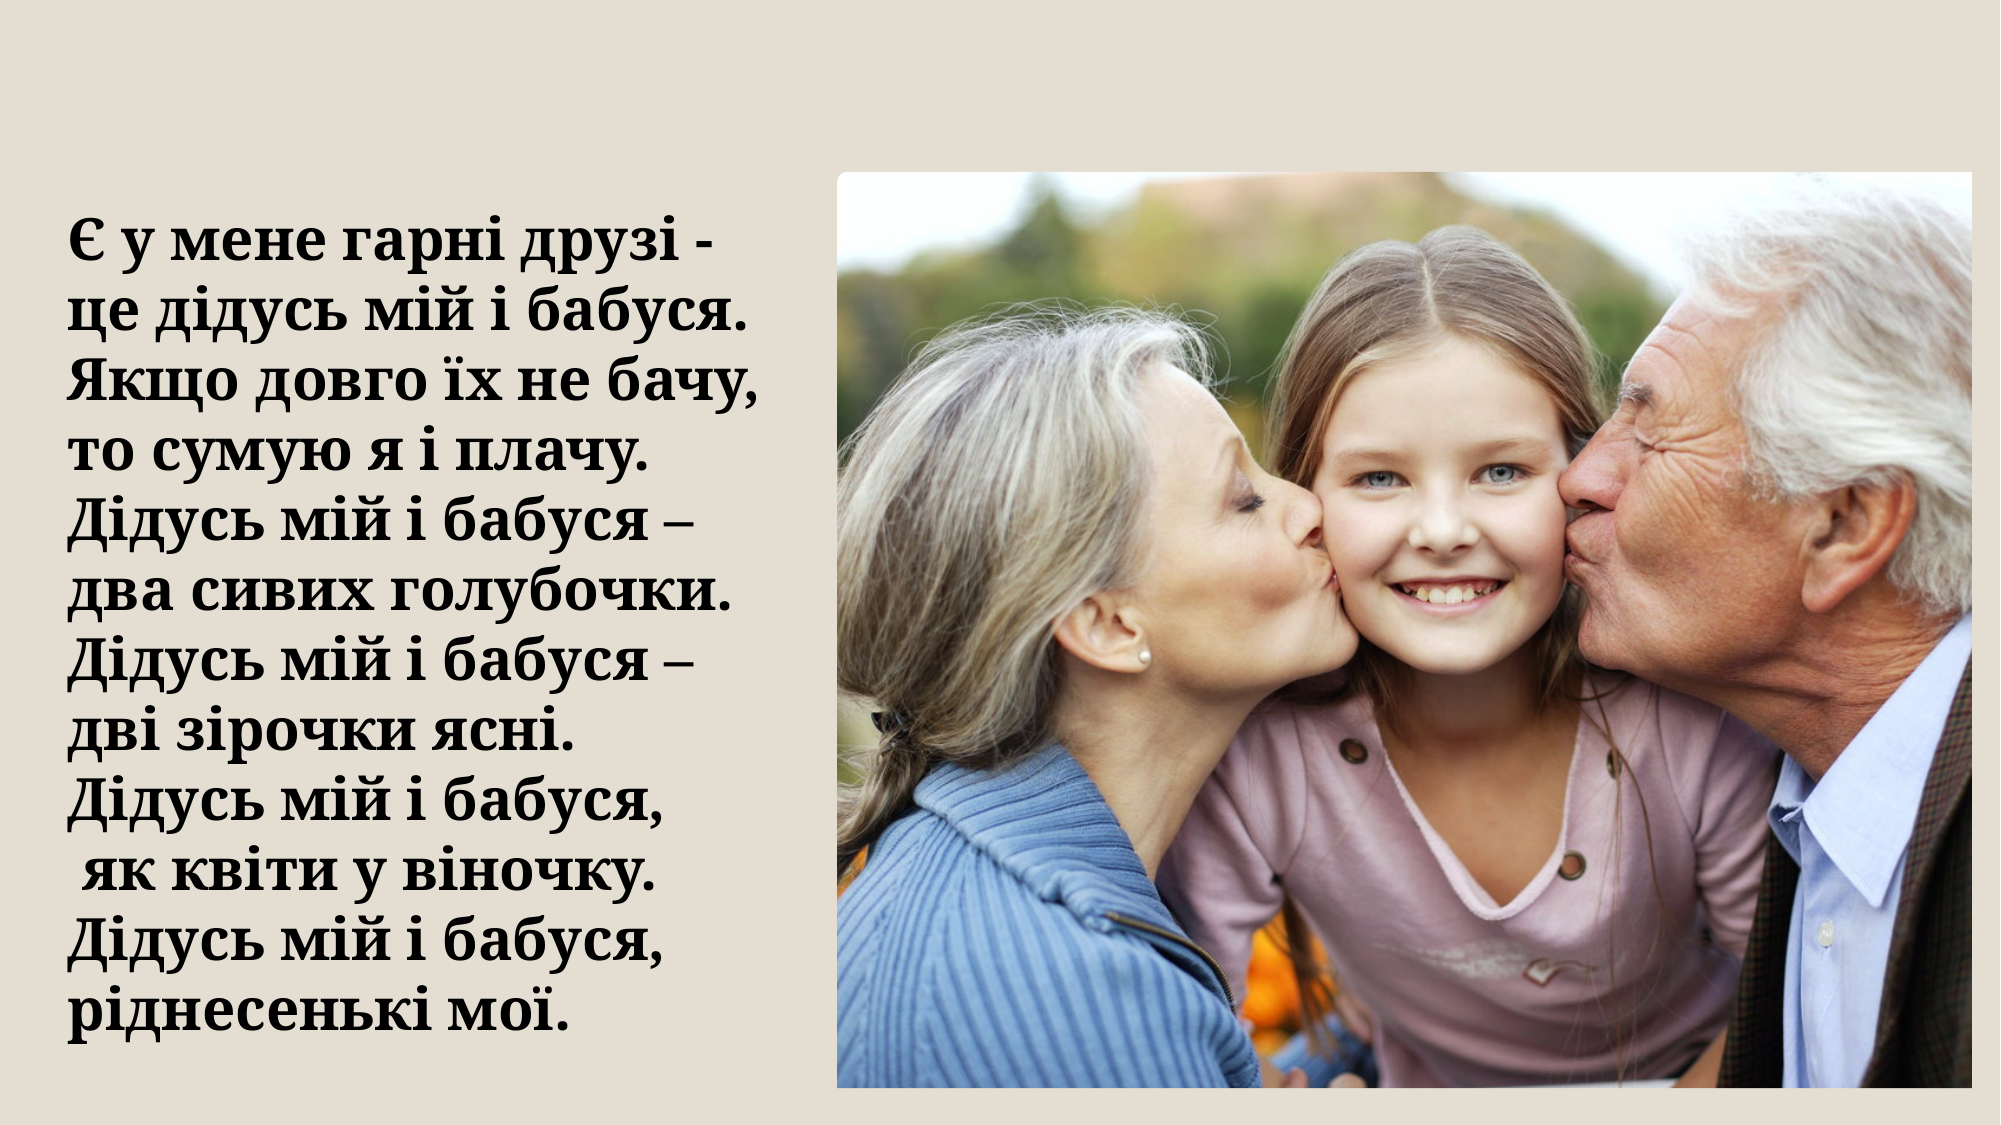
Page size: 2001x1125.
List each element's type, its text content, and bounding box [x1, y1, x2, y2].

subtitle Є у мене гарні друзі - це дідусь мій і бабуся. Якщо довго їх не бачу, то сумую я і плачу. Дідусь мій і бабуся – два сивих голубочки. Дідусь мій і бабуся – дві зірочки ясні. Дідусь мій і бабуся, як квіти у віночку. Дідусь мій і бабуся, ріднесенькі мої. [37, 187, 815, 1082]
picture [836, 171, 1972, 1089]
